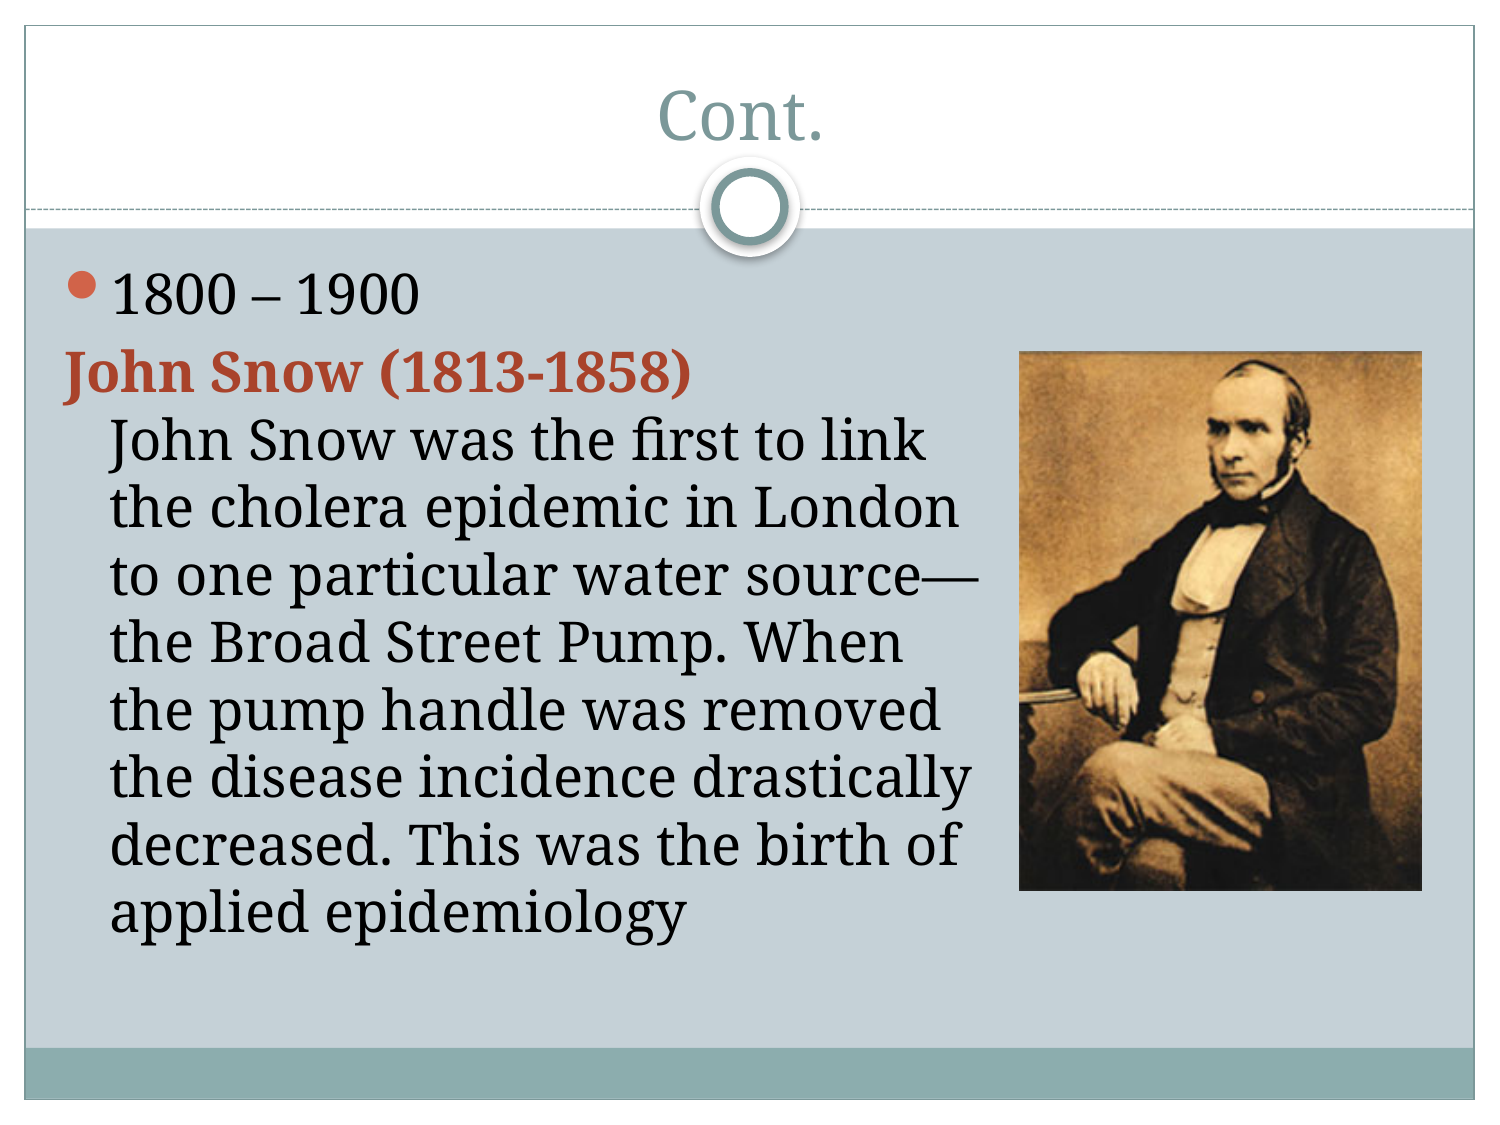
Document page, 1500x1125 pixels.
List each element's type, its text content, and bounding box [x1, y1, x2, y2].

list 1800 – 1900 John Snow (1813-1858) John Snow was the first to link the cholera epidemic in London to one particular water source—the Broad Street Pump. When the pump handle was removed the disease incidence drastically decreased. This was the birth of applied epidemiology [49, 250, 997, 1001]
title Cont. [49, 37, 1450, 162]
picture [1019, 351, 1423, 891]
